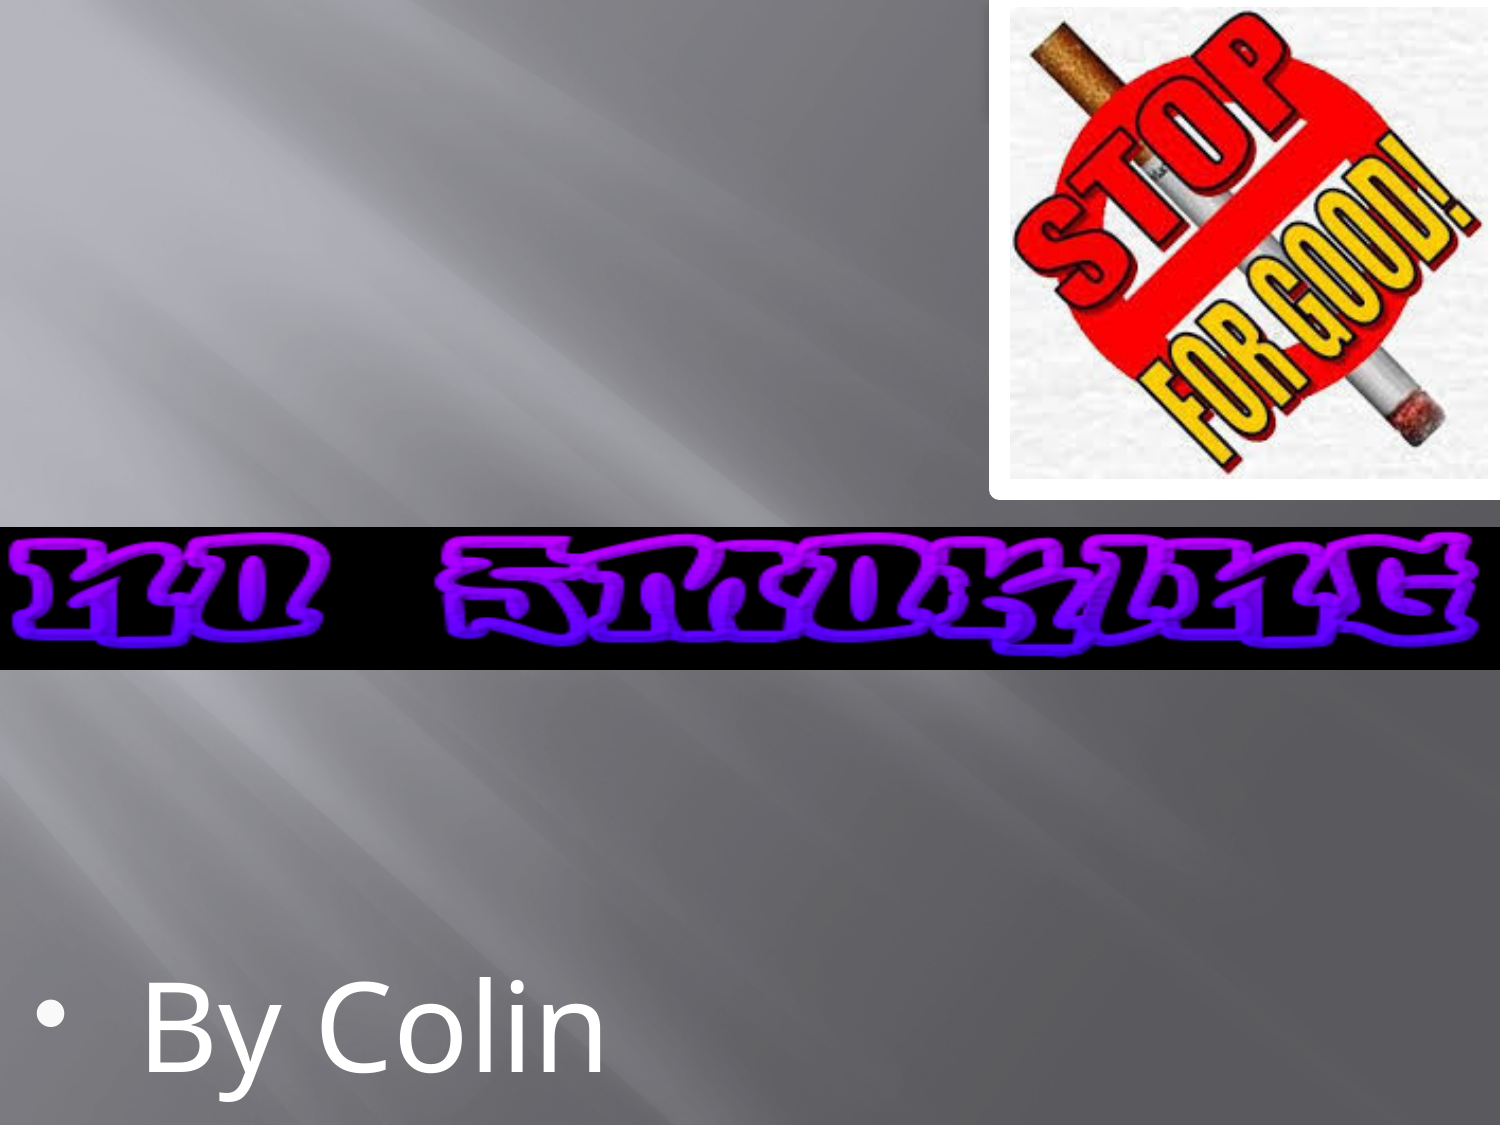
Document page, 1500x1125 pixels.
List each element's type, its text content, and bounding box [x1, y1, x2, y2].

list By Colin [0, 940, 1350, 1125]
picture [0, 526, 1500, 670]
picture [1009, 6, 1488, 480]
